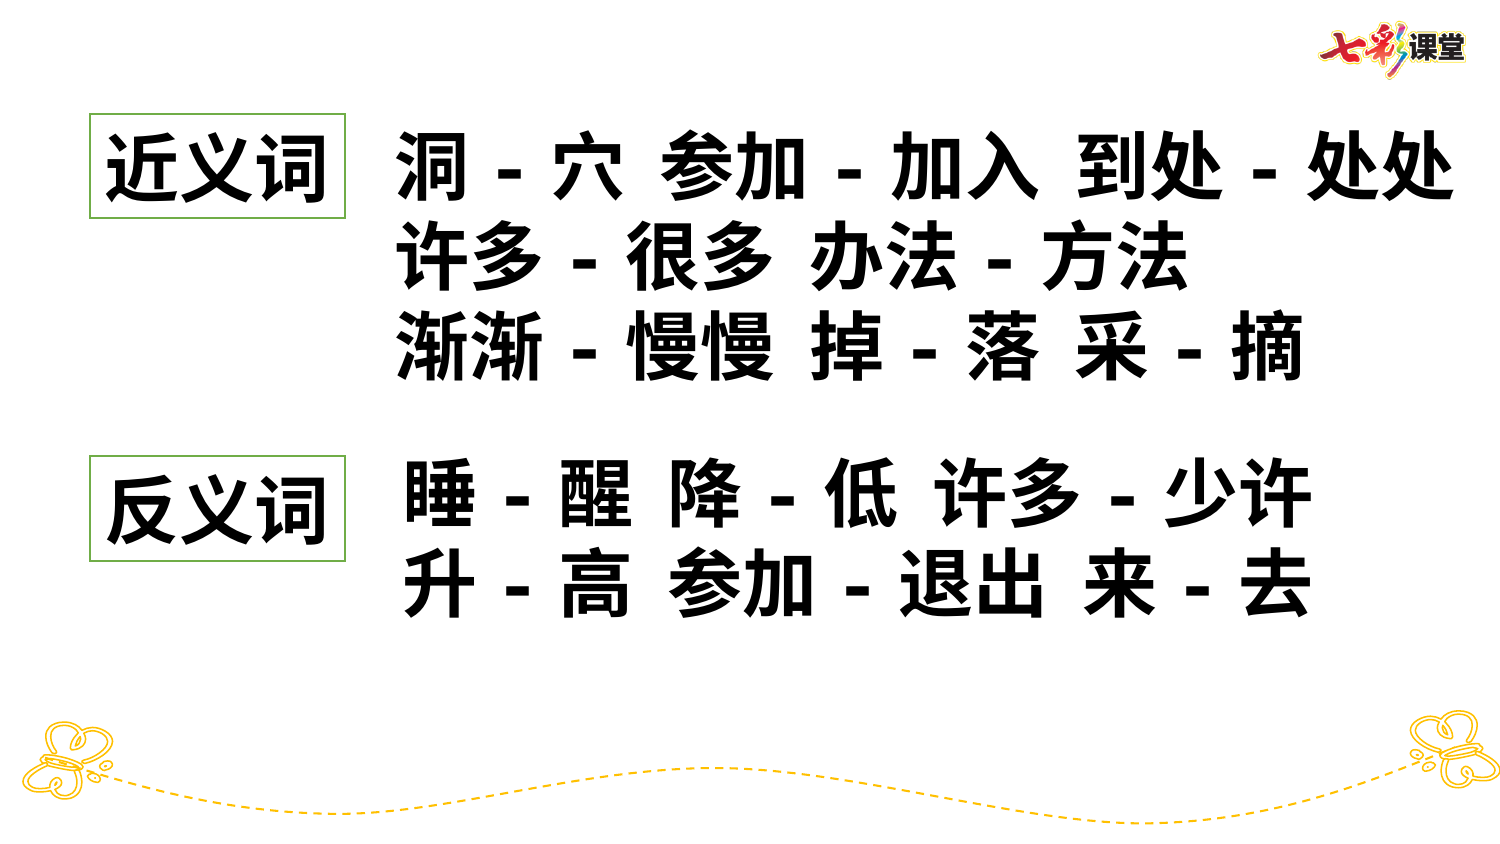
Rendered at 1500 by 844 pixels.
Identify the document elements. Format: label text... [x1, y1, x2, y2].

picture [1316, 20, 1468, 80]
text_box 睡-醒 降-低 许多-少许 升-高 参加-退出 来-去 [391, 440, 1376, 632]
text_box 洞-穴 参加-加入 到处-处处 许多-很多 办法-方法 渐渐-慢慢 掉-落 采-摘 [383, 113, 1467, 395]
text_box 近义词 [89, 113, 346, 219]
text_box 反义词 [89, 455, 346, 562]
